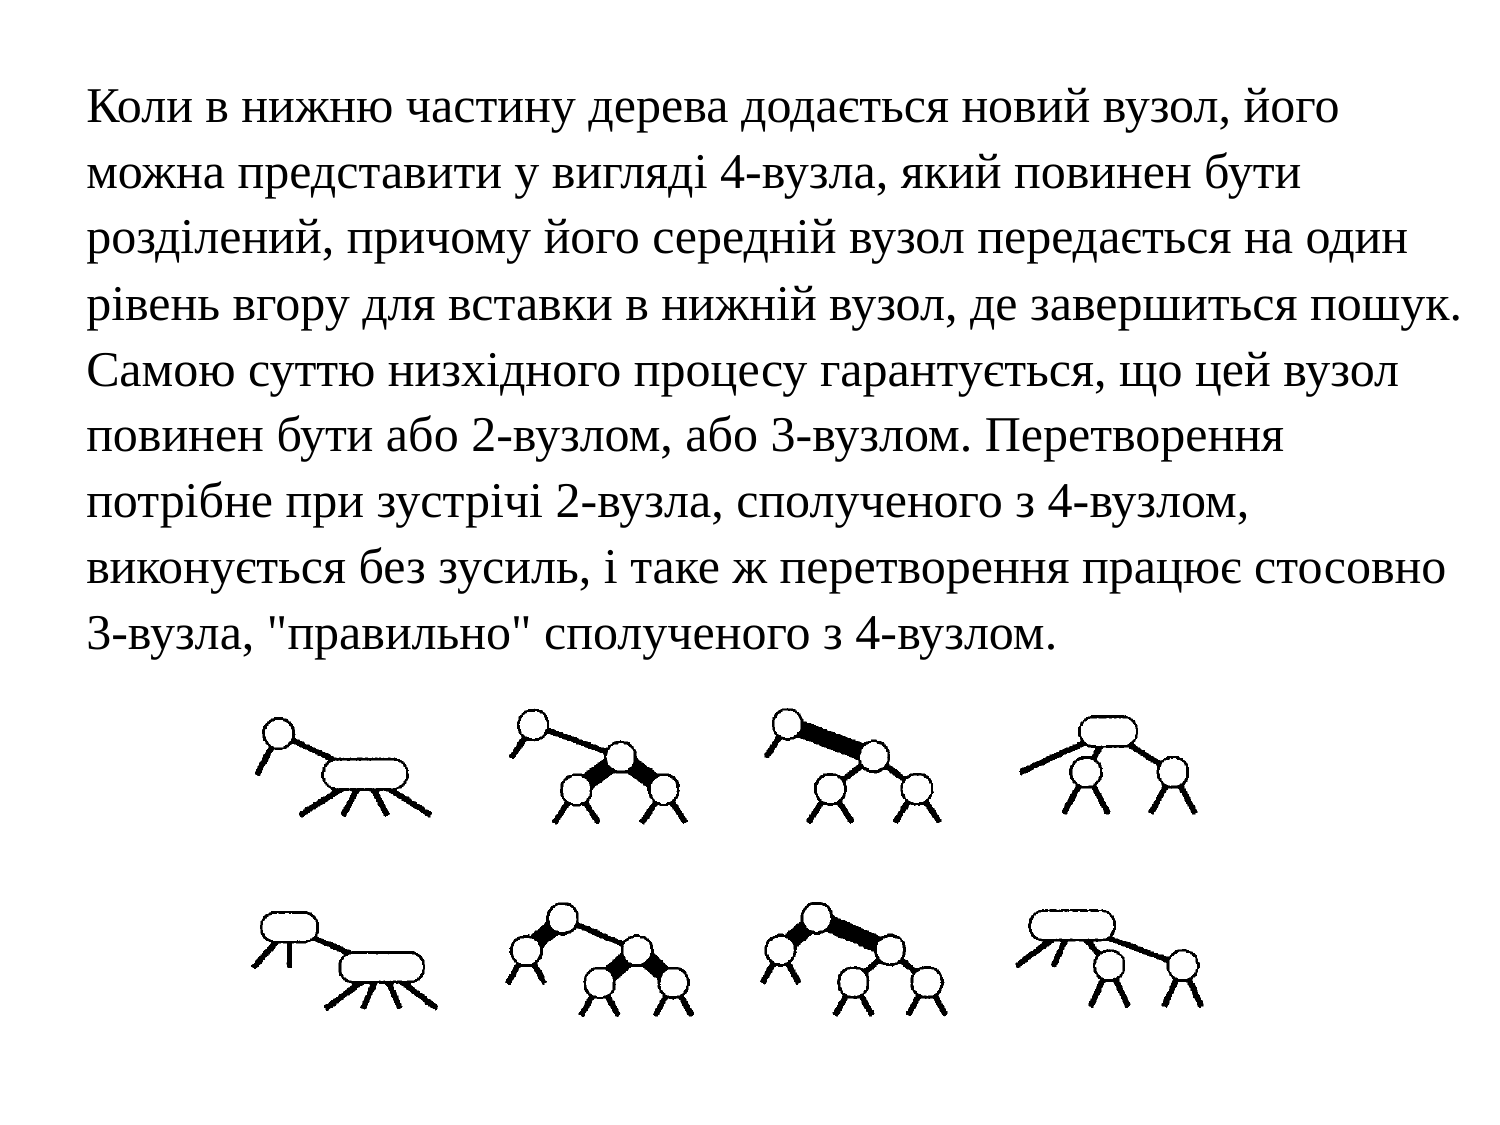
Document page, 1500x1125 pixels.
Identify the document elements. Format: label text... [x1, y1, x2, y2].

list Коли в нижню частину дерева додається новий вузол, його можна представити у вигляді 4-вузла, який повинен бути розділений, причому його середній вузол передається на один рівень вгору для вставки в нижній вузол, де завершиться пошук. Самою суттю низхідного процесу гарантується, що цей вузол повинен бути або 2-вузлом, або 3-вузлом. Перетворення потрібне при зустрічі 2-вузла, сполученого з 4-вузлом, виконується без зусиль, і таке ж перетворення працює стосовно 3-вузла, "правильно" сполученого з 4-вузлом. [0, 58, 1500, 669]
picture [159, 685, 1294, 1059]
